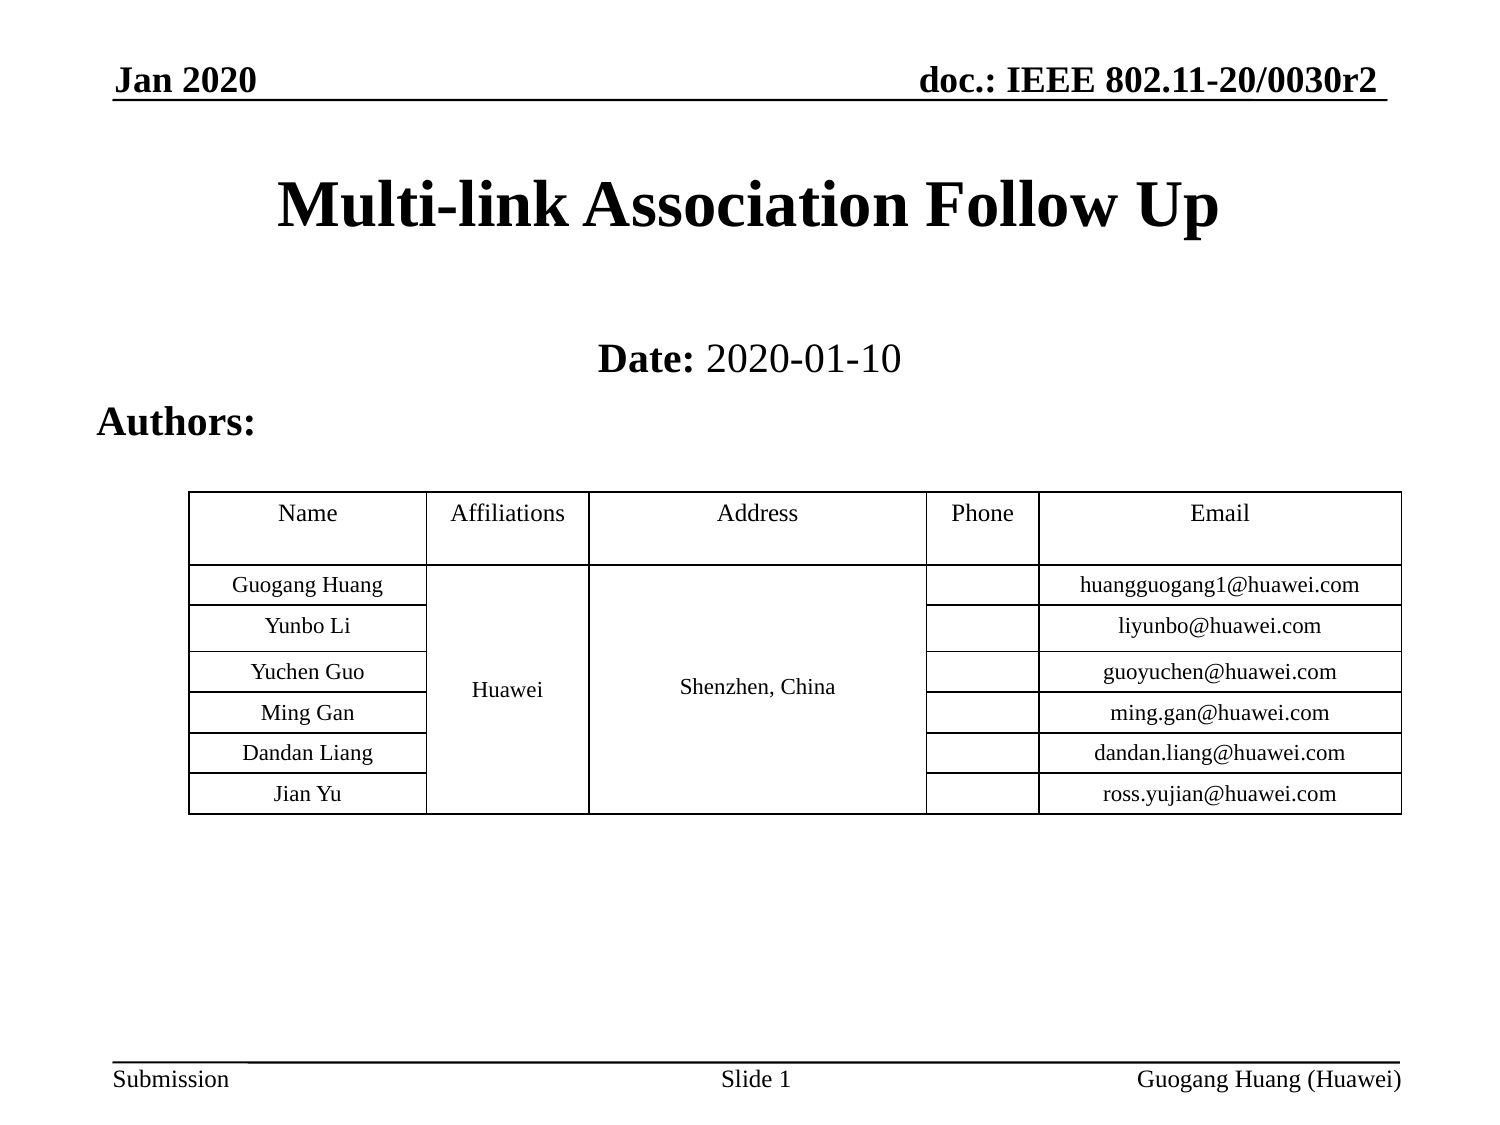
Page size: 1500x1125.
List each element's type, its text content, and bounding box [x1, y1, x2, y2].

text_box Date: 2020-01-10 [112, 323, 1388, 386]
table_cell guoyuchen@huawei.com [1040, 652, 1401, 691]
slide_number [114, 54, 259, 101]
table_cell Yunbo Li [190, 606, 426, 651]
text_box Multi-link Association Follow Up [112, 112, 1388, 288]
table_cell Dandan Liang [190, 734, 426, 772]
table_cell Shenzhen, China [590, 566, 926, 813]
text_box Authors: [81, 385, 319, 449]
table_cell [927, 734, 1038, 772]
table_cell huangguogang1@huawei.com [1040, 566, 1401, 604]
table_cell [927, 693, 1038, 732]
table_cell Ming Gan [190, 693, 426, 732]
table_header Email [1040, 493, 1401, 564]
table_cell ming.gan@huawei.com [1040, 693, 1401, 732]
table_cell [927, 774, 1038, 813]
table_cell dandan.liang@huawei.com [1040, 734, 1401, 772]
table_cell ross.yujian@huawei.com [1040, 774, 1401, 813]
table_cell Yuchen Guo [190, 652, 426, 691]
table_cell Huawei [427, 566, 588, 813]
slide_number Slide 1 [712, 1061, 800, 1093]
table_header Phone [927, 493, 1038, 564]
table_cell [927, 566, 1038, 604]
table_cell Guogang Huang [190, 566, 426, 604]
table_cell [927, 652, 1038, 691]
table_header Affiliations [427, 493, 588, 564]
footer Guogang Huang (Huawei) [1133, 1061, 1402, 1093]
table_cell [927, 606, 1038, 651]
table_header Address [590, 493, 926, 564]
table_header Name [190, 493, 426, 564]
table_cell Jian Yu [190, 774, 426, 813]
table_cell liyunbo@huawei.com [1040, 606, 1401, 651]
